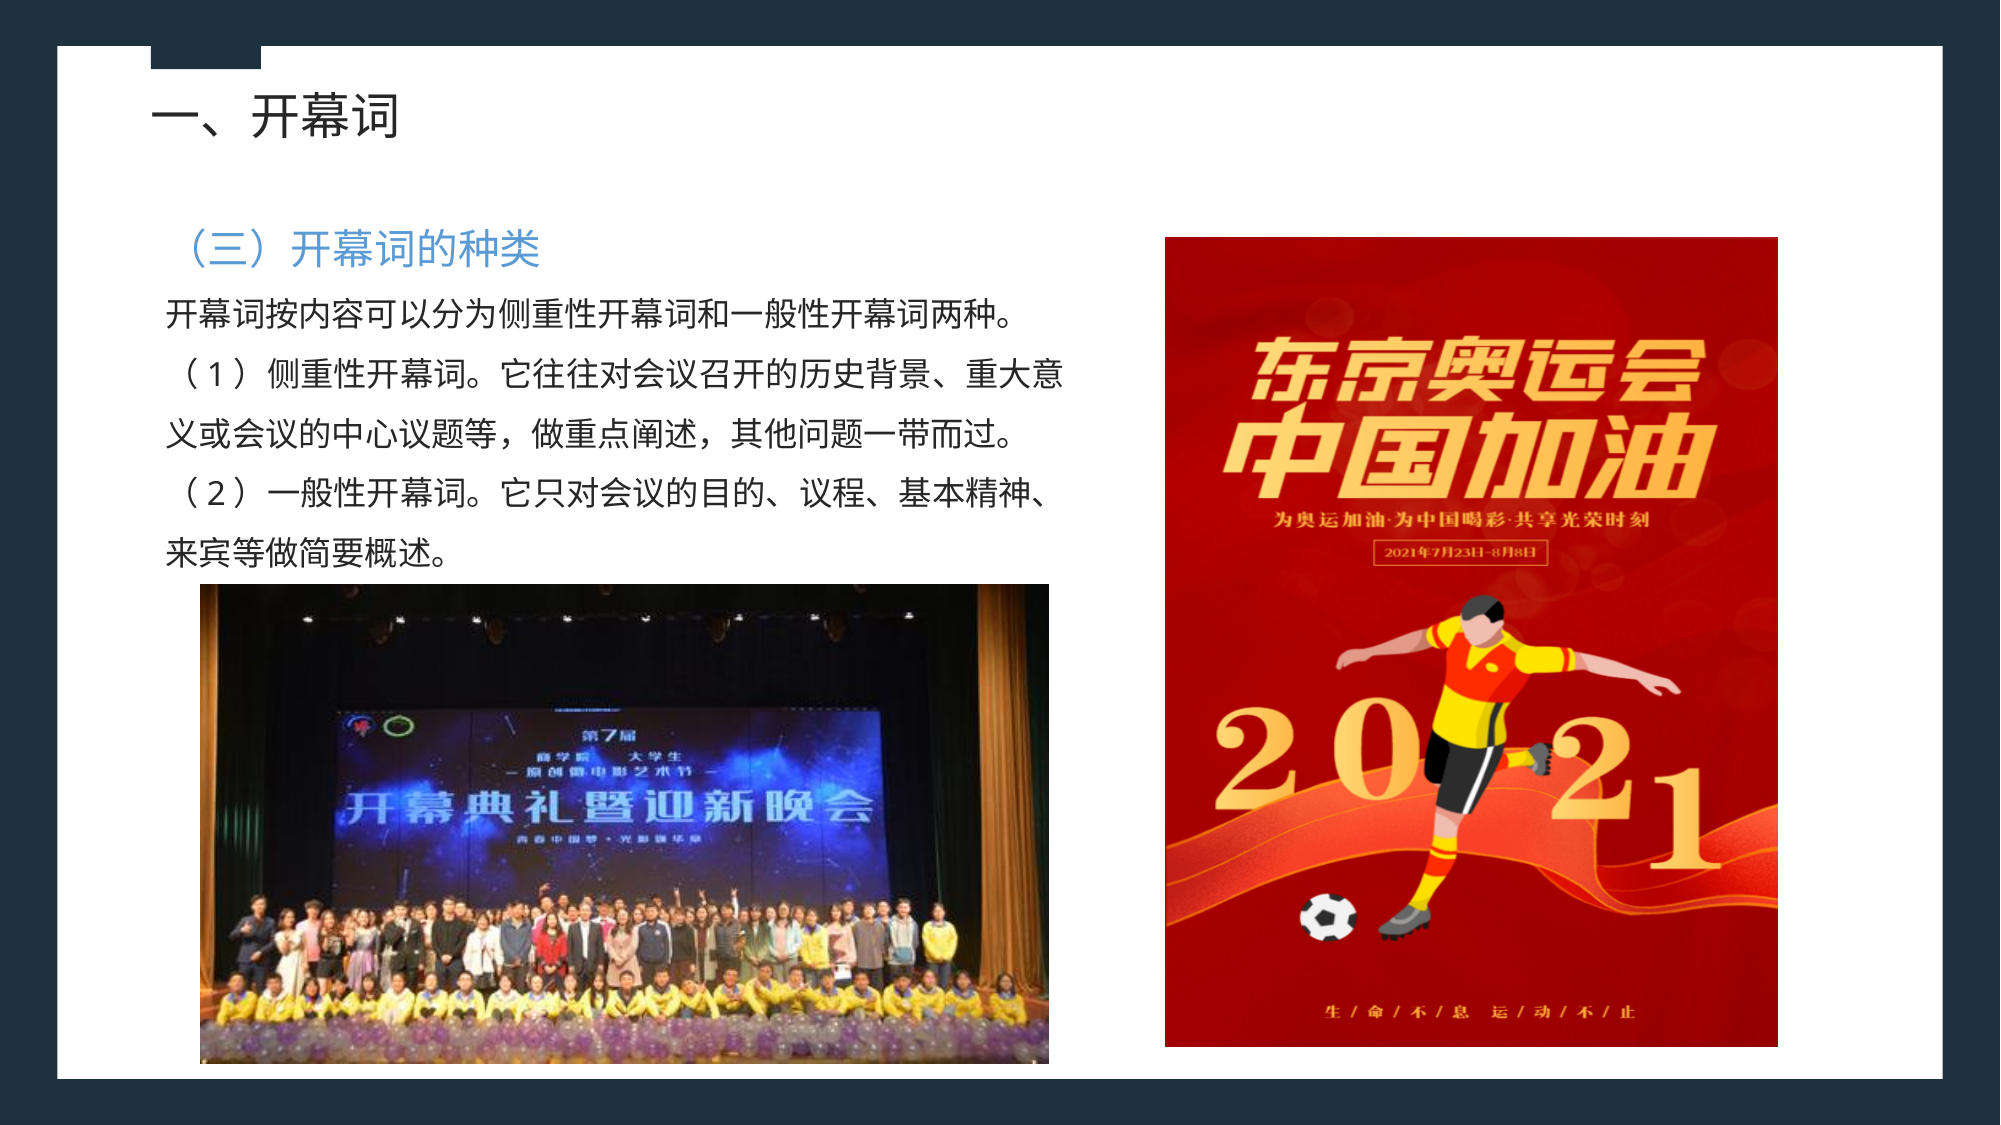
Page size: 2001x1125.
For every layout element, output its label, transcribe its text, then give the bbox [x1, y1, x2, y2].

picture [199, 584, 1049, 1064]
text_box （三）开幕词的种类 开幕词按内容可以分为侧重性开幕词和一般性开幕词两种。 （1）侧重性开幕词。它往往对会议召开的历史背景、重大意义或会议的中心议题等，做重点阐述，其他问题一带而过。 （2）一般性开幕词。它只对会议的目的、议程、基本精神、来宾等做简要概述。 [150, 190, 1102, 580]
text_box 一、开幕词 [150, 77, 892, 152]
picture [1165, 237, 1778, 1047]
